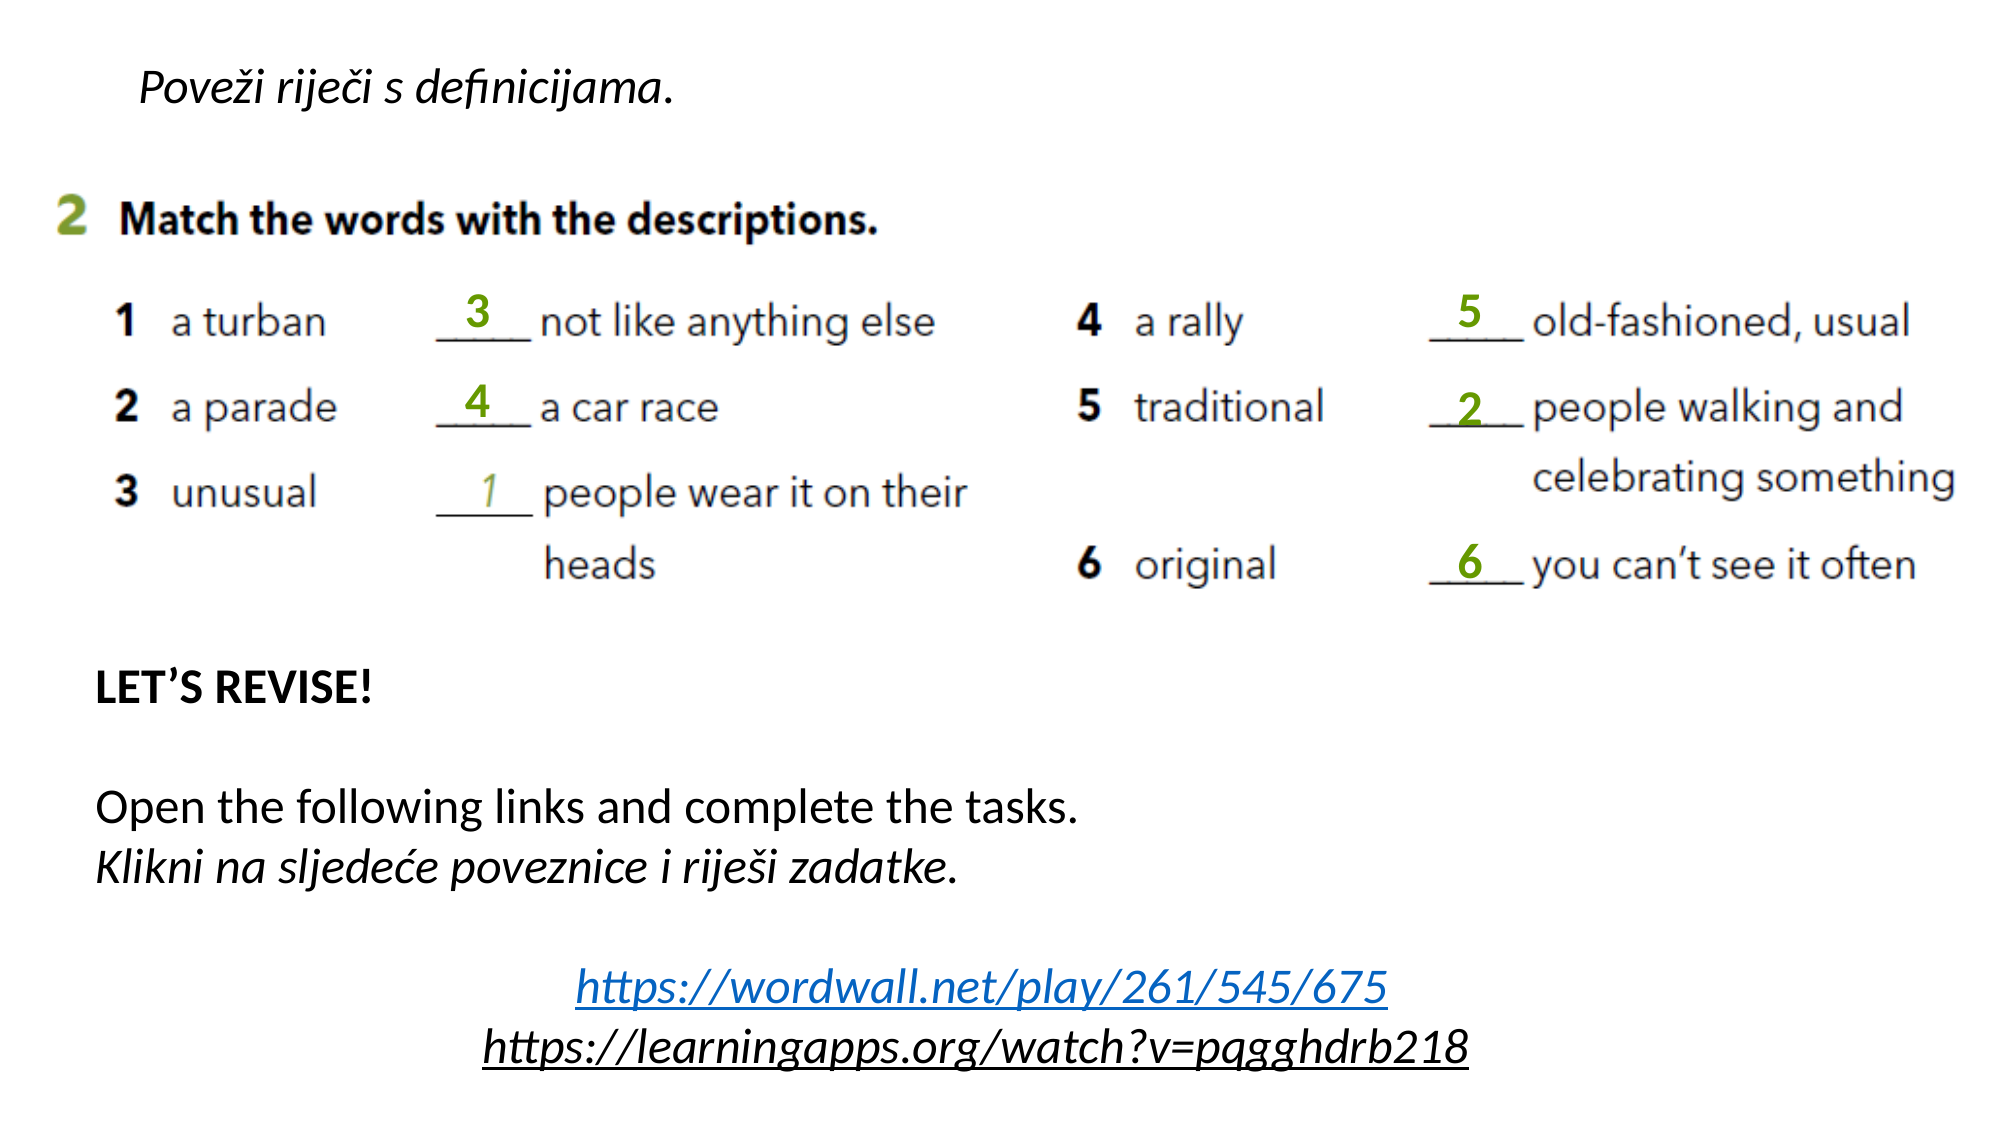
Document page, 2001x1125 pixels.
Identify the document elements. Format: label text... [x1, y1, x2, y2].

text_box Poveži riječi s definicijama. [123, 46, 1863, 121]
picture [31, 171, 1969, 624]
text_box LET’S REVISE! Open the following links and complete the tasks. Klikni na sljedeće poveznice i riješi zadatke. https://wordwall.net/play/261/545/675 https://learningapps.org/watch?v=pqgghdrb218 [80, 645, 1883, 1081]
